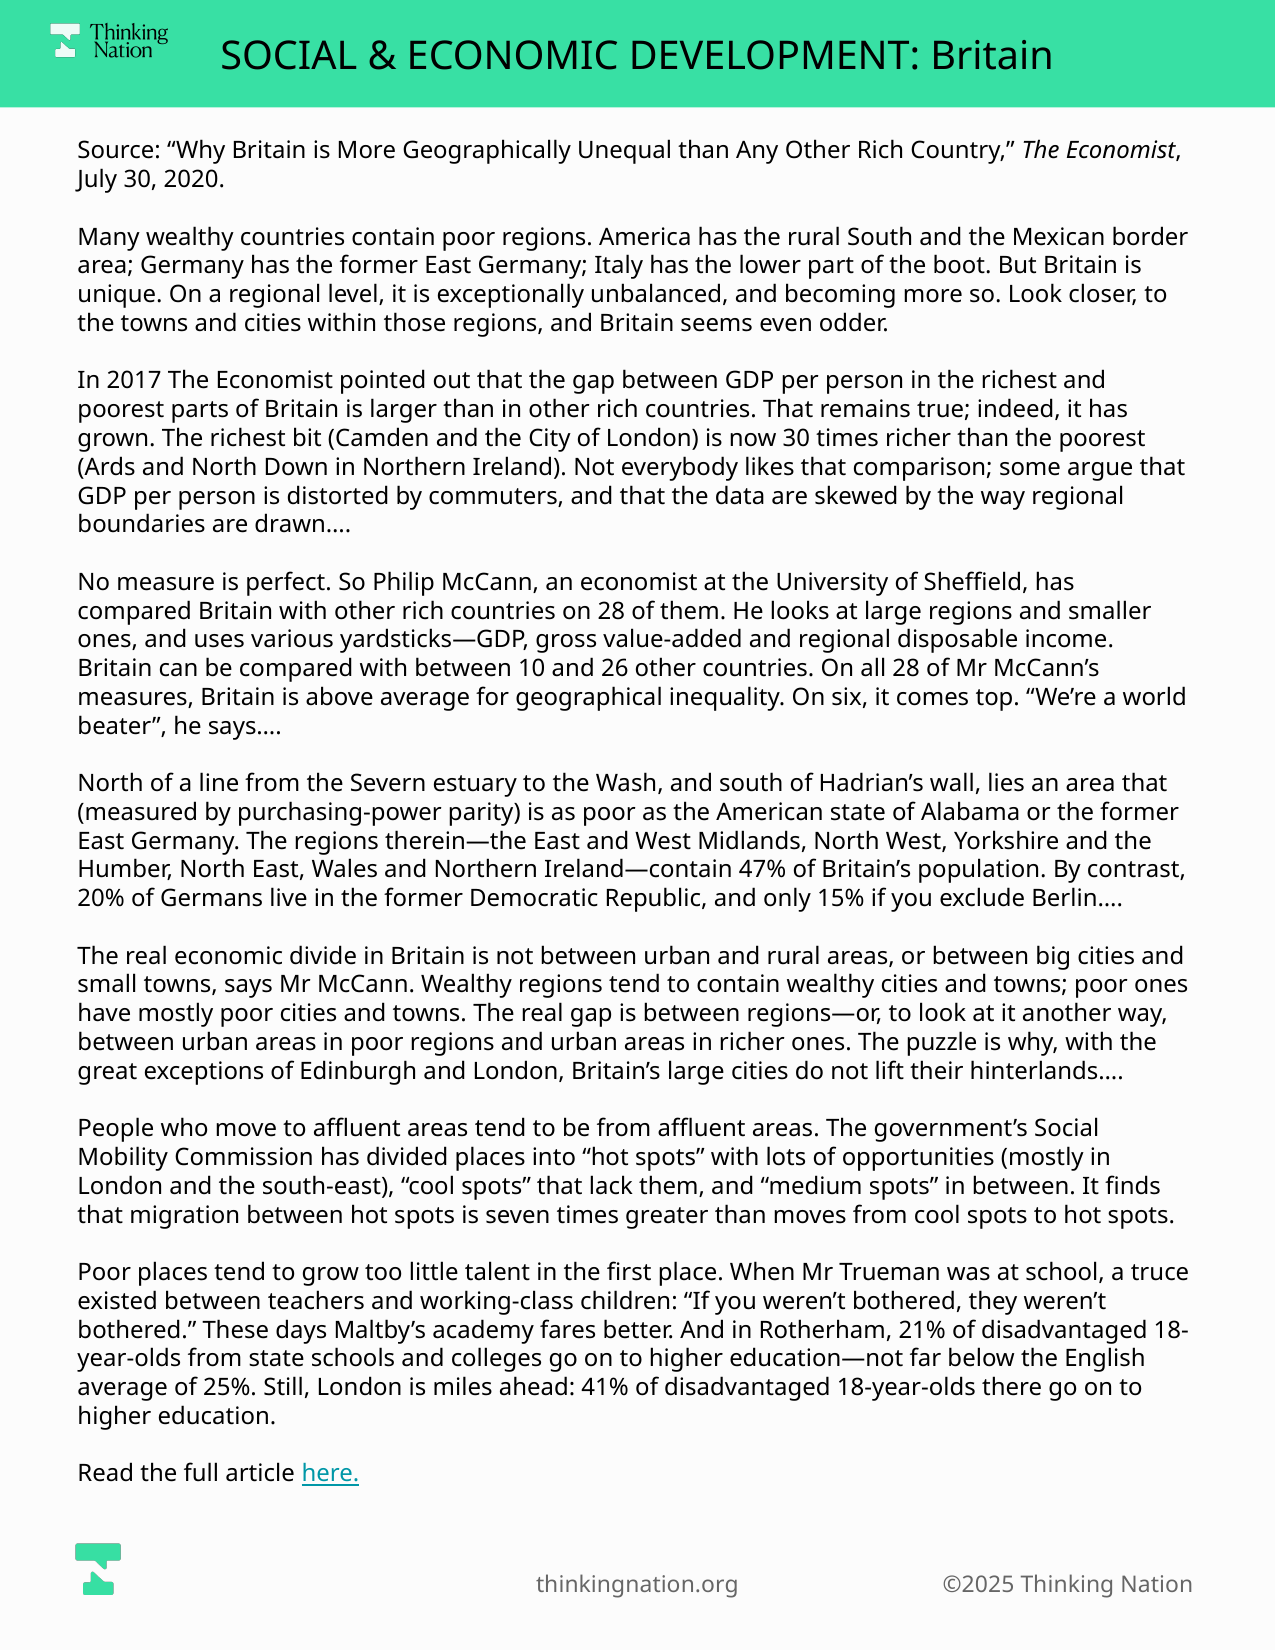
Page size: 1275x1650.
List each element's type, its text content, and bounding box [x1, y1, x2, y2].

text_box Source: “Why Britain is More Geographically Unequal than Any Other Rich Country,” The Economist, July 30, 2020. Many wealthy countries contain poor regions. America has the rural South and the Mexican border area; Germany has the former East Germany; Italy has the lower part of the boot. But Britain is unique. On a regional level, it is exceptionally unbalanced, and becoming more so. Look closer, to the towns and cities within those regions, and Britain seems even odder. In 2017 The Economist pointed out that the gap between GDP per person in the richest and poorest parts of Britain is larger than in other rich countries. That remains true; indeed, it has grown. The richest bit (Camden and the City of London) is now 30 times richer than the poorest (Ards and North Down in Northern Ireland). Not everybody likes that comparison; some argue that GDP per person is distorted by commuters, and that the data are skewed by the way regional boundaries are drawn…. No measure is perfect. So Philip McCann, an economist at the University of Sheffield, has compared Britain with other rich countries on 28 of them. He looks at large regions and smaller ones, and uses various yardsticks—GDP, gross value-added and regional disposable income. Britain can be compared with between 10 and 26 other countries. On all 28 of Mr McCann’s measures, Britain is above average for geographical inequality. On six, it comes top. “We’re a world beater”, he says…. North of a line from the Severn estuary to the Wash, and south of Hadrian’s wall, lies an area that (measured by purchasing-power parity) is as poor as the American state of Alabama or the former East Germany. The regions therein—the East and West Midlands, North West, Yorkshire and the Humber, North East, Wales and Northern Ireland—contain 47% of Britain’s population. By contrast, 20% of Germans live in the former Democratic Republic, and only 15% if you exclude Berlin…. The real economic divide in Britain is not between urban and rural areas, or between big cities and small towns, says Mr McCann. Wealthy regions tend to contain wealthy cities and towns; poor ones have mostly poor cities and towns. The real gap is between regions—or, to look at it another way, between urban areas in poor regions and urban areas in richer ones. The puzzle is why, with the great exceptions of Edinburgh and London, Britain’s large cities do not lift their hinterlands…. People who move to affluent areas tend to be from affluent areas. The government’s Social Mobility Commission has divided places into “hot spots” with lots of opportunities (mostly in London and the south-east), “cool spots” that lack them, and “medium spots” in between. It finds that migration between hot spots is seven times greater than moves from cool spots to hot spots. Poor places tend to grow too little talent in the first place. When Mr Trueman was at school, a truce existed between teachers and working-class children: “If you weren’t bothered, they weren’t bothered.” These days Maltby’s academy fares better. And in Rotherham, 21% of disadvantaged 18-year-olds from state schools and colleges go on to higher education—not far below the English average of 25%. Still, London is miles ahead: 41% of disadvantaged 18-year-olds there go on to higher education. Read the full article here. [62, 120, 1210, 1506]
picture [36, 12, 172, 69]
text_box thinkingnation.org [486, 1553, 789, 1605]
text_box ©2025 Thinking Nation [907, 1553, 1210, 1605]
picture [62, 1533, 134, 1605]
text_box SOCIAL & ECONOMIC DEVELOPMENT: Britain [0, 0, 1275, 108]
